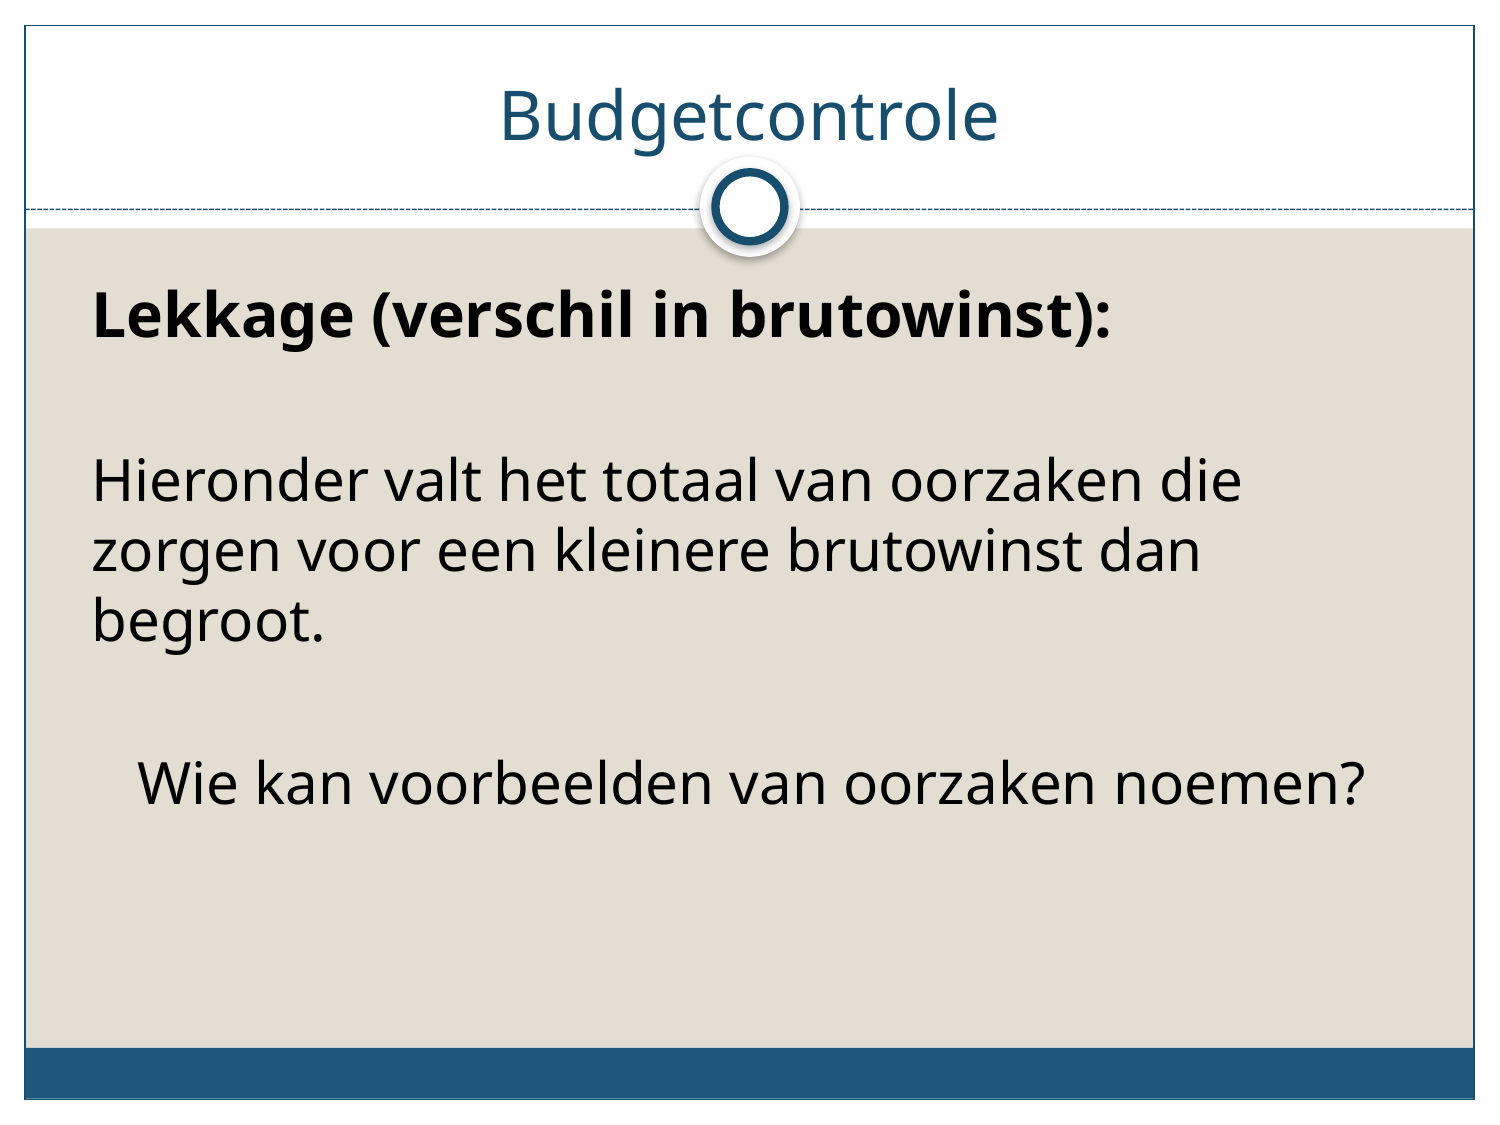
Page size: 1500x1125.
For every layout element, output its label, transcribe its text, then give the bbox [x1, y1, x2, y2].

list Lekkage (verschil in brutowinst): Hieronder valt het totaal van oorzaken die zorgen voor een kleinere brutowinst dan begroot. Wie kan voorbeelden van oorzaken noemen? [76, 267, 1427, 1010]
title Budgetcontrole [49, 37, 1450, 162]
